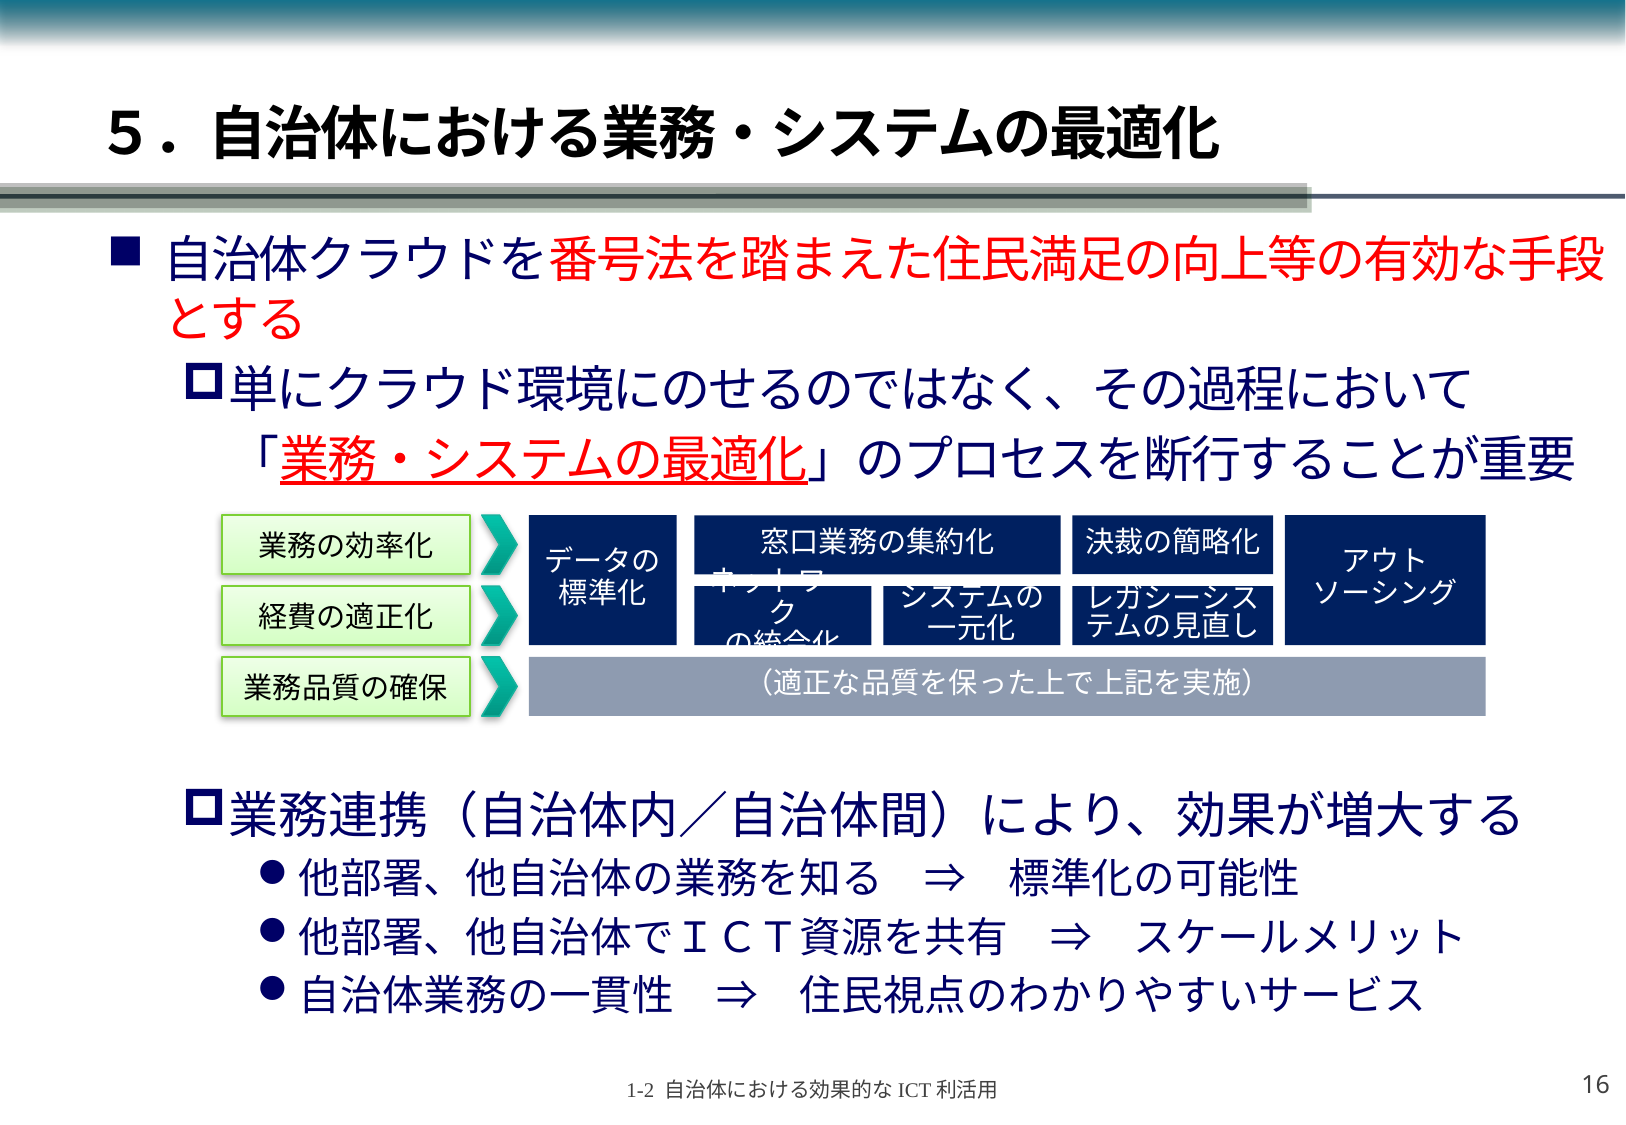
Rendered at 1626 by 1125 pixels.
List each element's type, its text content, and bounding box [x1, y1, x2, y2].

text_box 自治体クラウドを番号法を踏まえた住民満足の向上等の有効な手段とする 単にクラウド環境にのせるのではなく、その過程において 「業務・システムの最適化」のプロセスを断行することが重要 業務連携（自治体内／自治体間）により、効果が増大する 他部署、他自治体の業務を知る ⇒ 標準化の可能性 他部署、他自治体でＩＣＴ資源を共有 ⇒ スケールメリット 自治体業務の一貫性 ⇒ 住民視点のわかりやすいサービス [91, 219, 1625, 941]
slide_number 15 [1456, 1034, 1625, 1111]
text_box システムの 一元化 [883, 586, 1061, 646]
text_box 決裁の簡略化 [1072, 515, 1274, 575]
text_box [481, 585, 518, 646]
title ５．自治体における業務・システムの最適化 [80, 66, 1544, 197]
text_box 窓口業務の集約化 [694, 515, 1061, 575]
text_box （適正な品質を保った上で上記を実施） [528, 656, 1486, 716]
text_box 業務品質の確保 [221, 656, 471, 717]
text_box 業務の効率化 [221, 514, 471, 575]
text_box レガシーシステムの見直し [1072, 586, 1274, 646]
text_box ネットワーク の統合化 [694, 586, 872, 646]
footer 1-2 自治体における効果的なICT利活用 [492, 1068, 1133, 1110]
text_box データの標準化 [528, 515, 677, 646]
text_box アウト ソーシング [1284, 515, 1486, 646]
text_box [481, 514, 518, 575]
text_box [481, 656, 518, 717]
text_box 経費の適正化 [221, 585, 471, 646]
